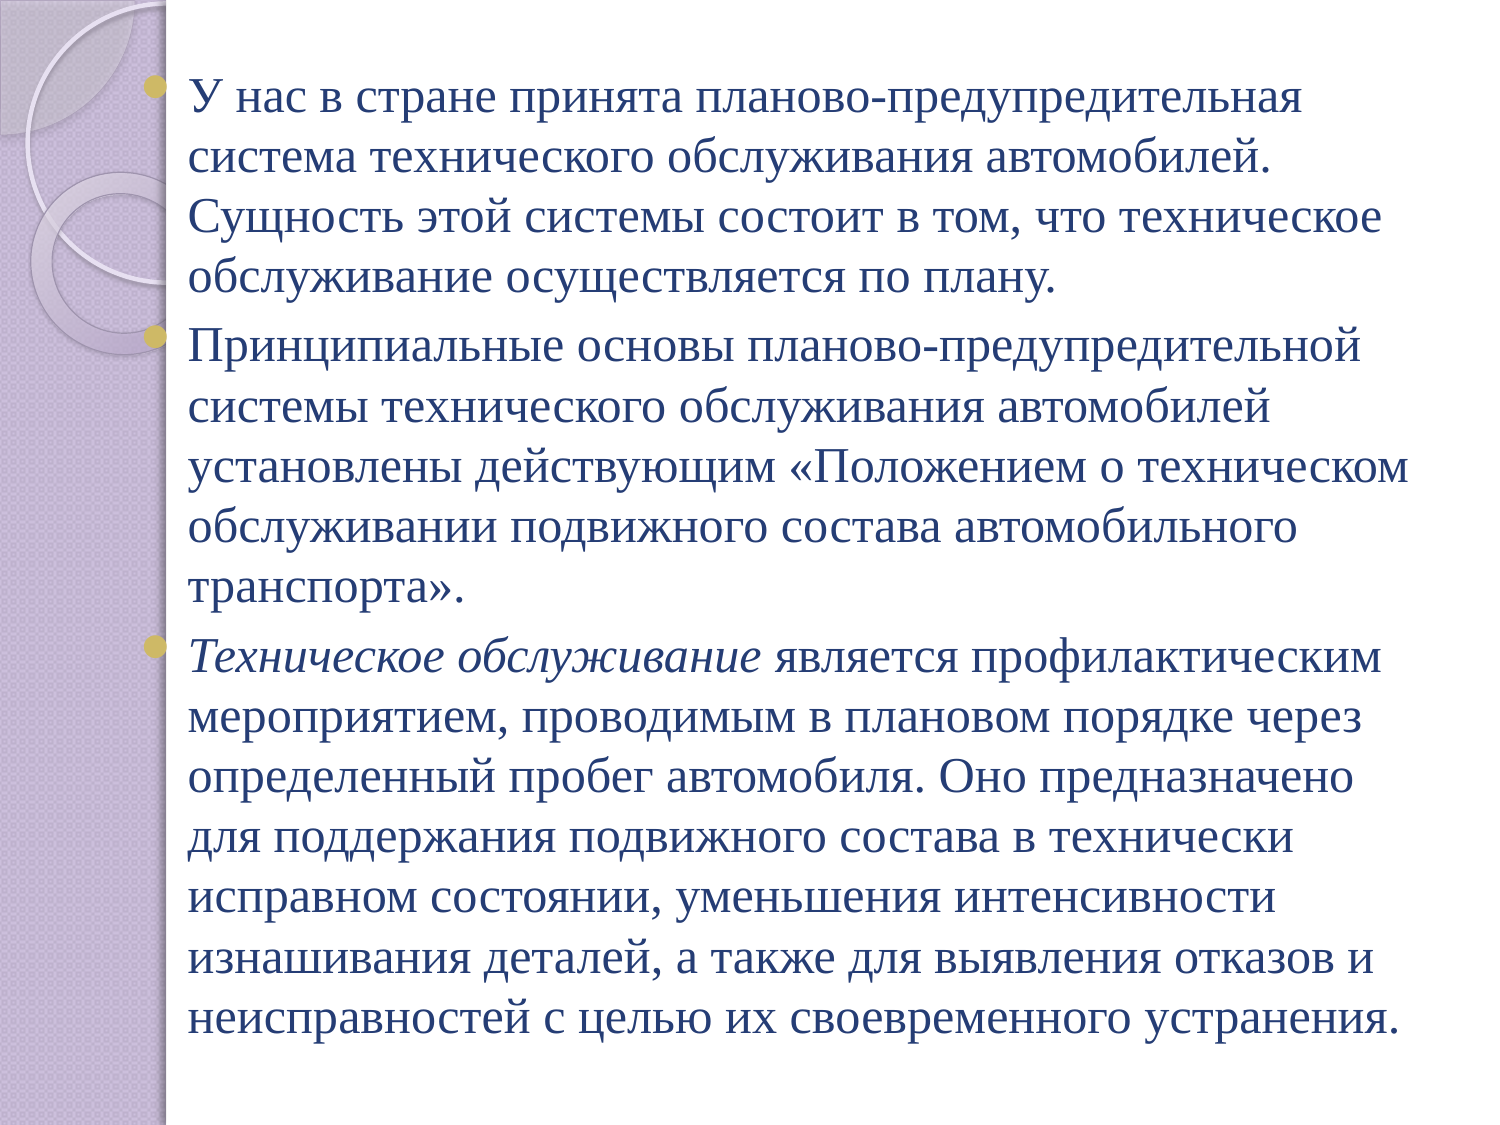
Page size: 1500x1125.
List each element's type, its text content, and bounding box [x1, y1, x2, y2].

list У нас в стране принята планово-предупредительная система технического обслуживания автомобилей. Сущность этой системы состоит в том, что техническое обслуживание осуществляется по плану. Принципиальные основы планово-предупредительной системы технического обслуживания автомобилей установлены действующим «Положением о техническом обслуживании подвижного состава автомобильного транспорта». Техническое обслуживание является профилактическим мероприятием, проводимым в плановом порядке через определенный пробег автомобиля. Оно предназначено для поддержания подвижного состава в технически исправном состоянии, уменьшения интенсивности изнашивания деталей, а также для выявления отказов и неисправностей с целью их своевременного устранения. [112, 54, 1447, 1071]
